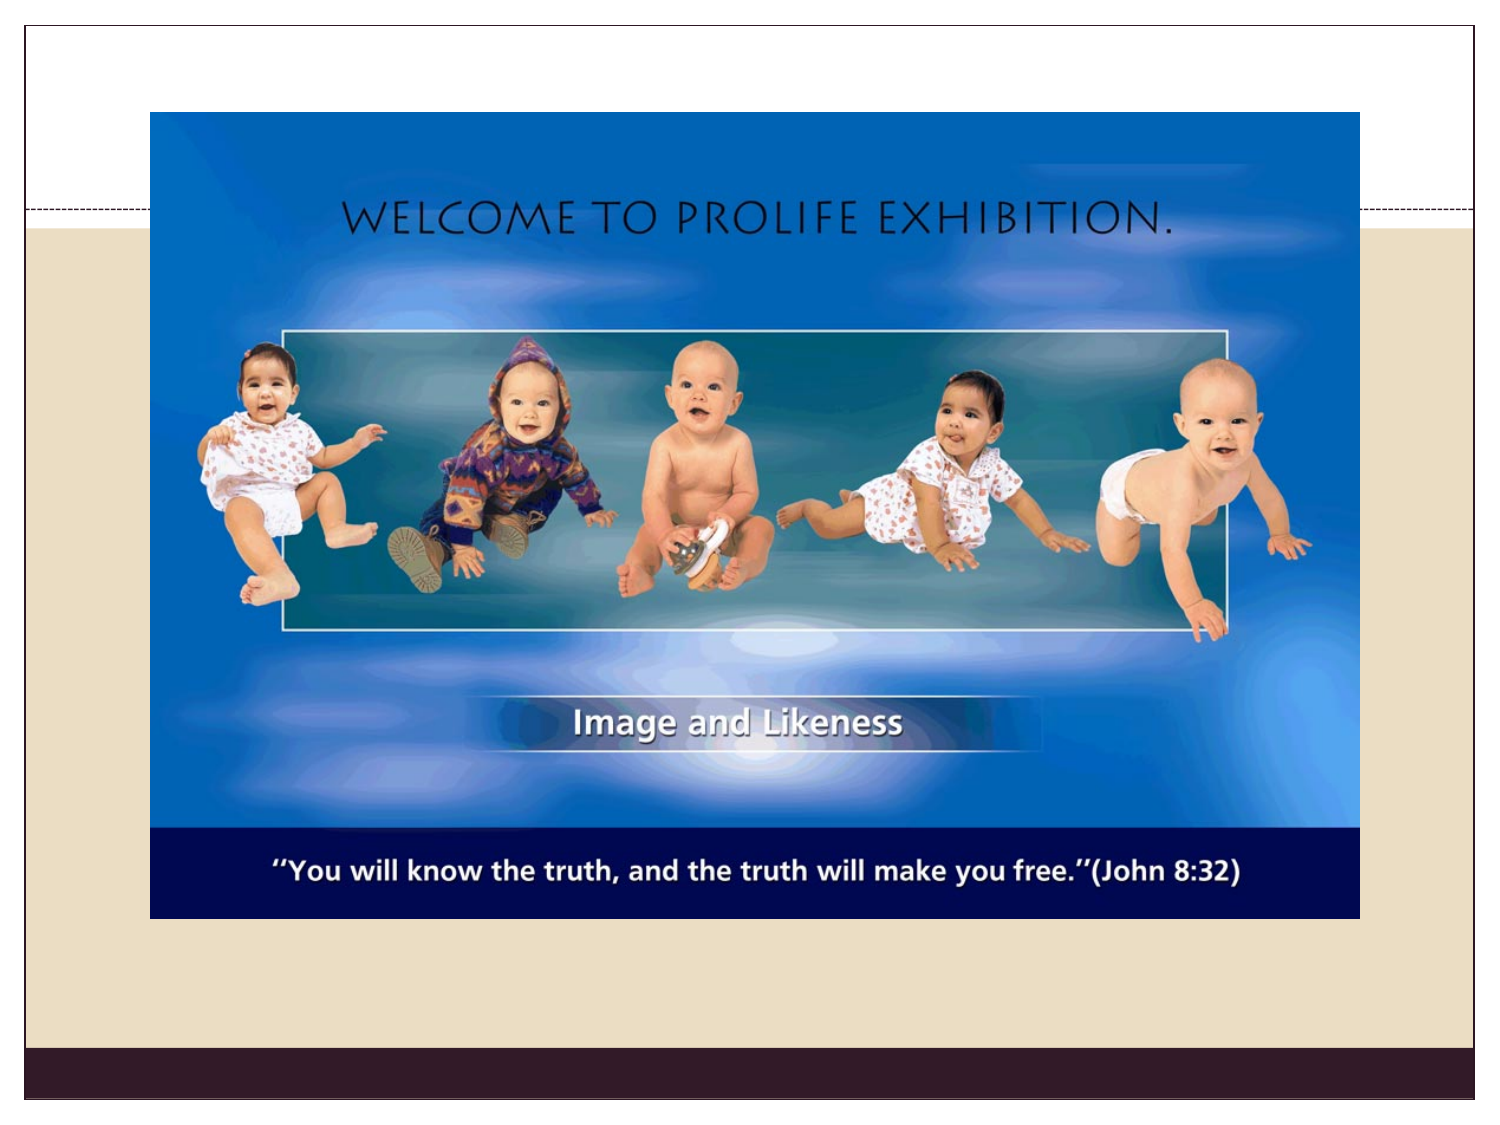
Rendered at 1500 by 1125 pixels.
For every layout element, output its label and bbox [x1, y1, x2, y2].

picture [149, 112, 1360, 919]
